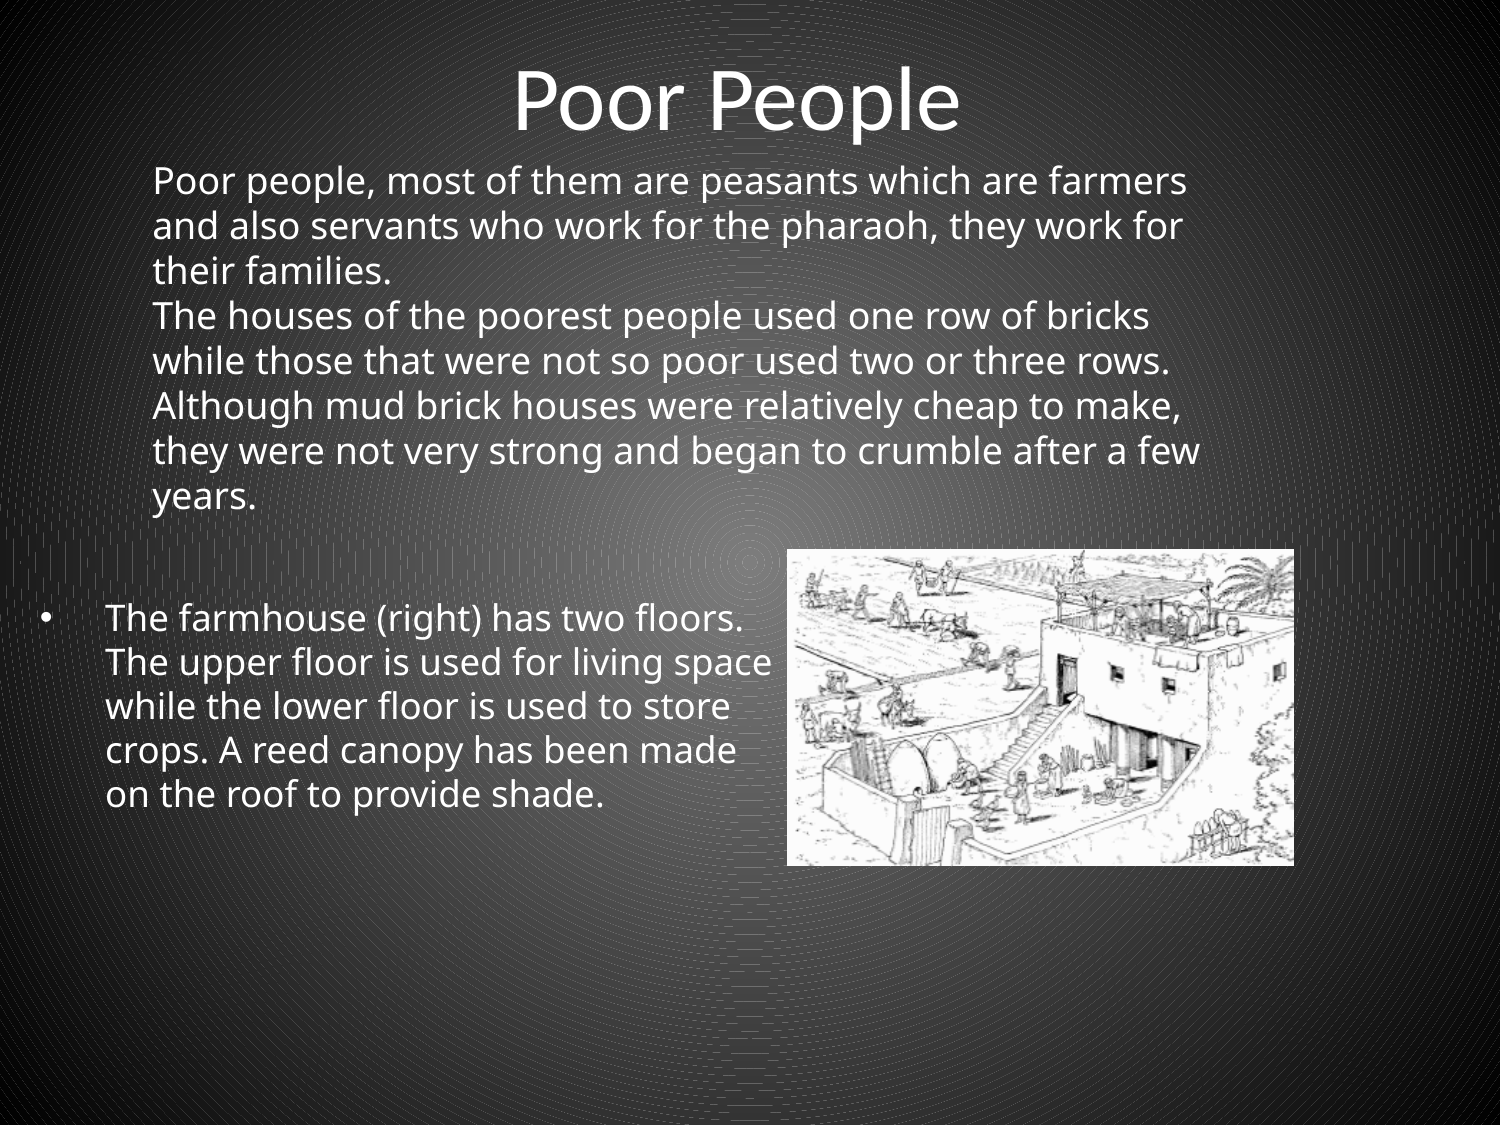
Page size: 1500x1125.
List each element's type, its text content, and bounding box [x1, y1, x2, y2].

picture [787, 549, 1294, 866]
list The farmhouse (right) has two floors. The upper floor is used for living space while the lower floor is used to store crops. A reed canopy has been made on the roof to provide shade. [24, 587, 782, 830]
text_box Poor people, most of them are peasants which are farmers and also servants who work for the pharaoh, they work for their families. The houses of the poorest people used one row of bricks while those that were not so poor used two or three rows. Although mud brick houses were relatively cheap to make, they were not very strong and began to crumble after a few years. [137, 149, 1225, 525]
title Poor People [62, 0, 1413, 188]
